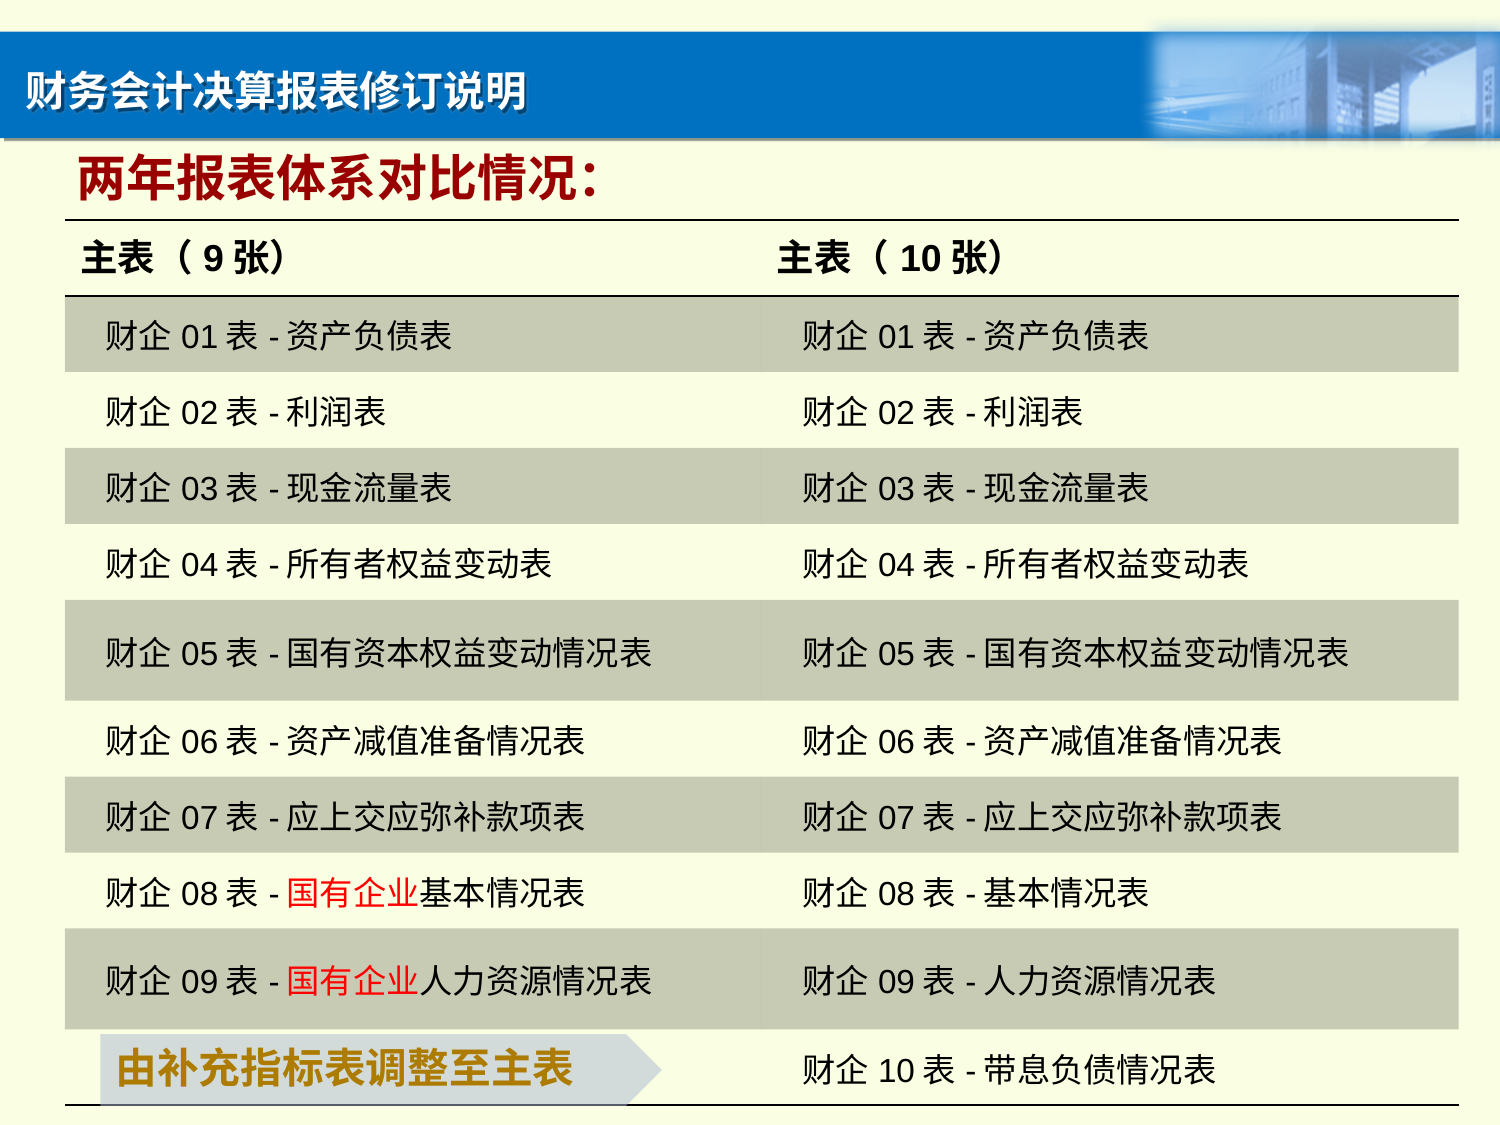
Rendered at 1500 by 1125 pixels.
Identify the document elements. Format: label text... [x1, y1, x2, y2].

table_cell 财企03表-现金流量表 [65, 448, 762, 524]
table_cell 财企05表-国有资本权益变动情况表 [762, 600, 1459, 701]
table_cell 财企02表-利润表 [762, 372, 1459, 448]
table_cell 财企07表-应上交应弥补款项表 [65, 777, 762, 853]
table_cell 财企06表-资产减值准备情况表 [762, 701, 1459, 777]
table_cell 财企10表-带息负债情况表 [762, 1029, 1459, 1104]
table_cell 财企09表-国有企业人力资源情况表 [65, 928, 762, 1029]
table_cell 财企03表-现金流量表 [762, 448, 1459, 524]
table_cell 财企02表-利润表 [65, 372, 762, 448]
table_cell 财企04表-所有者权益变动表 [65, 524, 762, 600]
table_cell 财企08表-国有企业基本情况表 [65, 853, 762, 928]
table_header 主表（10张） [762, 221, 1459, 295]
table_cell 财企08表-基本情况表 [762, 853, 1459, 928]
picture [1136, 14, 1500, 153]
table_cell 财企01表-资产负债表 [762, 297, 1459, 372]
table_header 主表（9张） [65, 221, 762, 295]
table_cell 财企05表-国有资本权益变动情况表 [65, 600, 762, 701]
table_cell [65, 1029, 762, 1104]
table_cell 财企04表-所有者权益变动表 [762, 524, 1459, 600]
table_cell 财企07表-应上交应弥补款项表 [762, 777, 1459, 853]
table_cell 财企09表-人力资源情况表 [762, 928, 1459, 1029]
table_cell 财企06表-资产减值准备情况表 [65, 701, 762, 777]
text_box 财务会计决算报表修订说明 [11, 47, 1136, 123]
text_box 两年报表体系对比情况： [62, 127, 636, 222]
text_box 由补充指标表调整至主表 [100, 1034, 662, 1106]
table_cell 财企01表-资产负债表 [65, 297, 762, 372]
